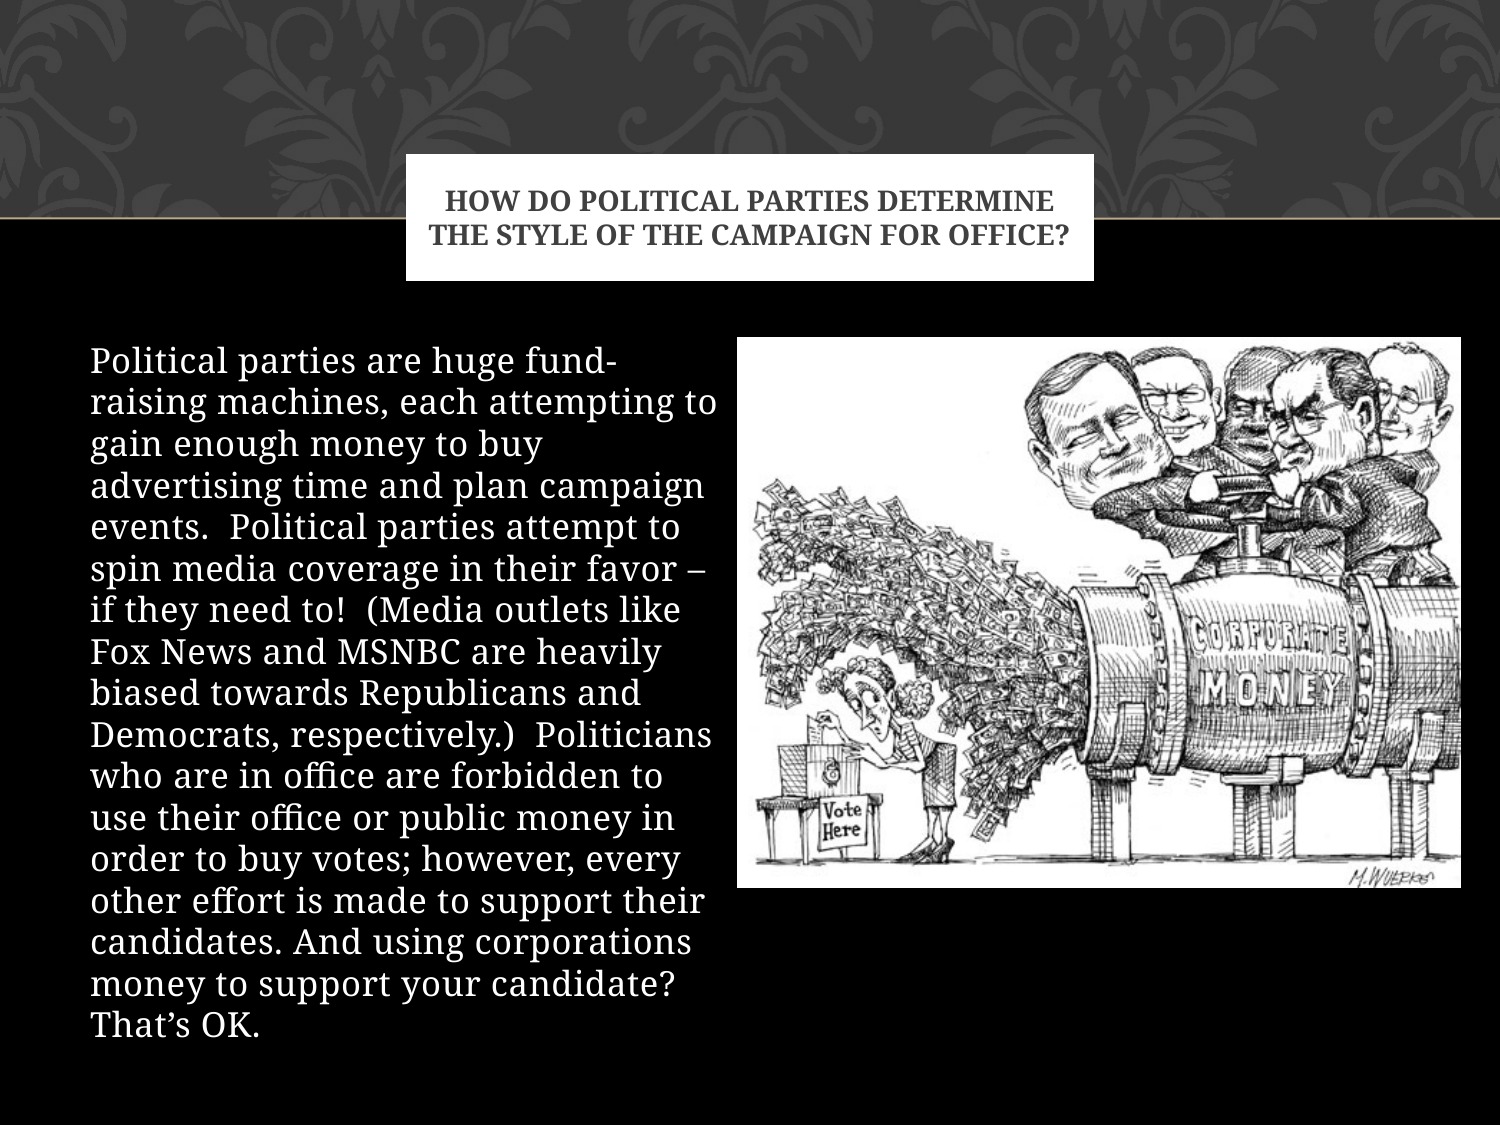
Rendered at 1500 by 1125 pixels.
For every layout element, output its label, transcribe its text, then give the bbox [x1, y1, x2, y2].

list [737, 337, 1461, 888]
list Political parties are huge fund-raising machines, each attempting to gain enough money to buy advertising time and plan campaign events. Political parties attempt to spin media coverage in their favor – if they need to! (Media outlets like Fox News and MSNBC are heavily biased towards Republicans and Democrats, respectively.) Politicians who are in office are forbidden to use their office or public money in order to buy votes; however, every other effort is made to support their candidates. And using corporations money to support your candidate? That’s OK. [75, 331, 735, 1063]
title How do political parties determine the style of the campaign for office? [406, 154, 1094, 281]
